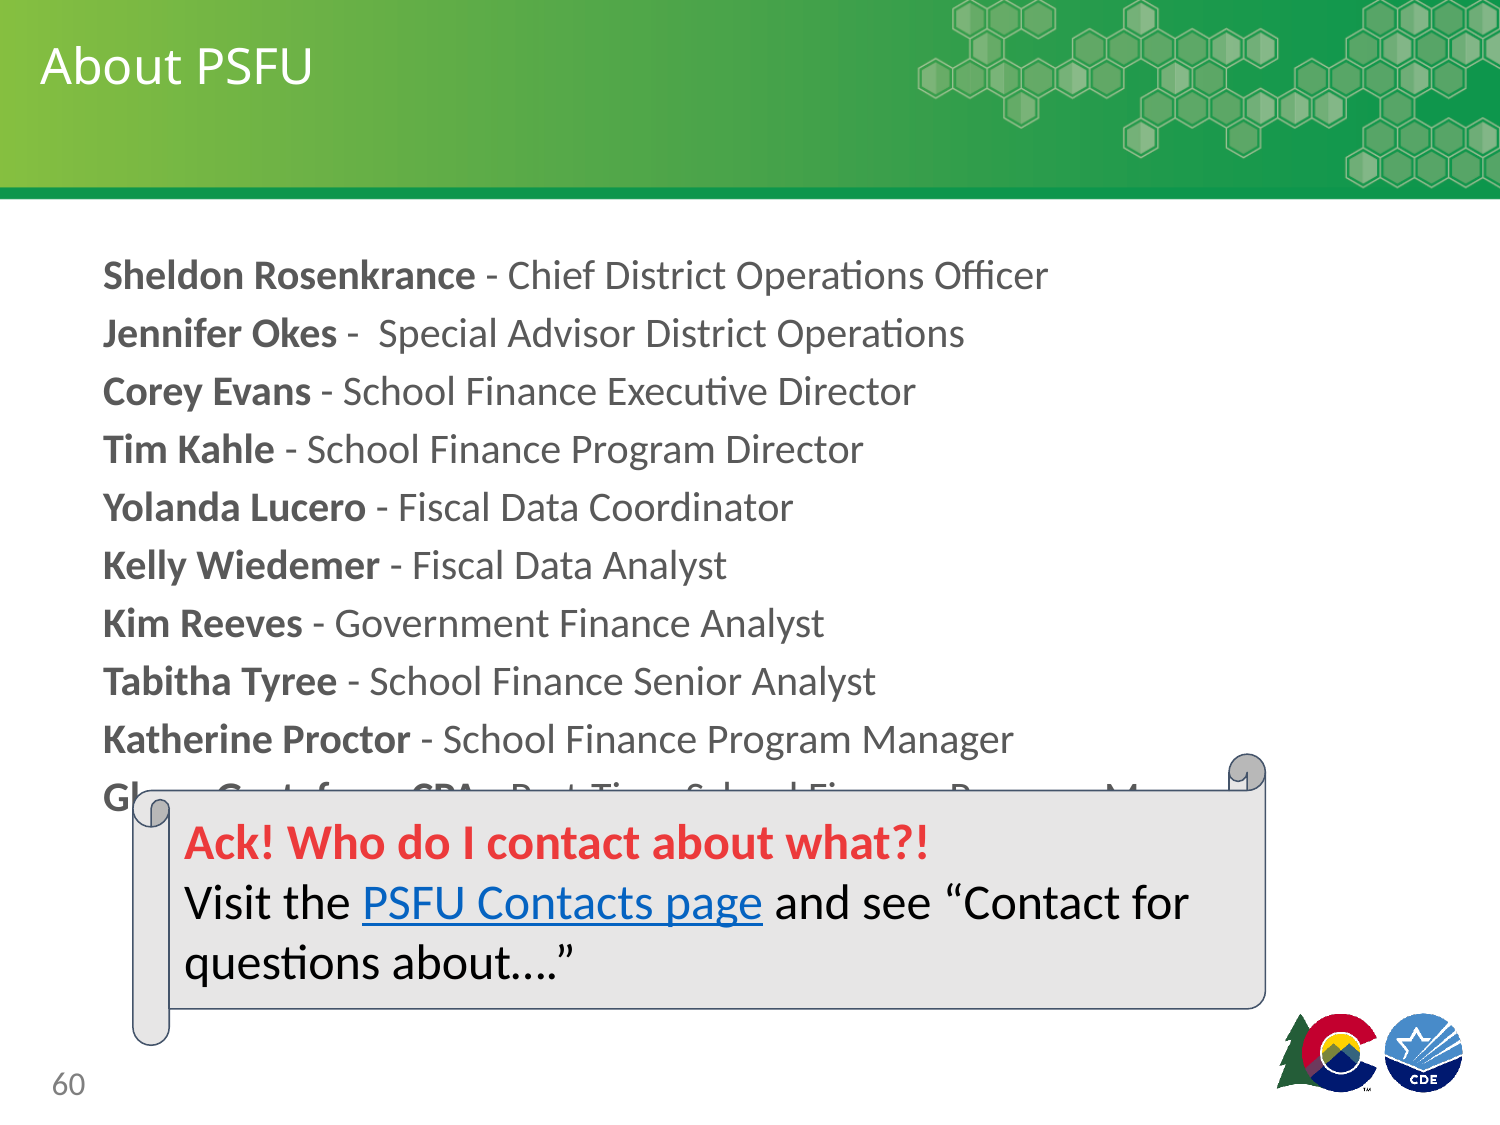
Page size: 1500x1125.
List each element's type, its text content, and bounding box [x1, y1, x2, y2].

picture [0, 0, 1500, 200]
slide_number 60 [36, 1054, 375, 1115]
text_box Ack! Who do I contact about what?! Visit the PSFU Contacts page and see “Contact for questions about….” [132, 754, 1266, 1046]
list Sheldon Rosenkrance - Chief District Operations Officer Jennifer Okes - Special Advisor District Operations Corey Evans - School Finance Executive Director Tim Kahle - School Finance Program Director Yolanda Lucero - Fiscal Data Coordinator Kelly Wiedemer - Fiscal Data Analyst Kim Reeves - Government Finance Analyst Tabitha Tyree - School Finance Senior Analyst Katherine Proctor - School Finance Program Manager Glenn Gustafson, CPA - Part-Time School Finance Program Manager [103, 239, 1397, 831]
picture [1275, 1012, 1463, 1093]
title About PSFU [40, 41, 1038, 166]
